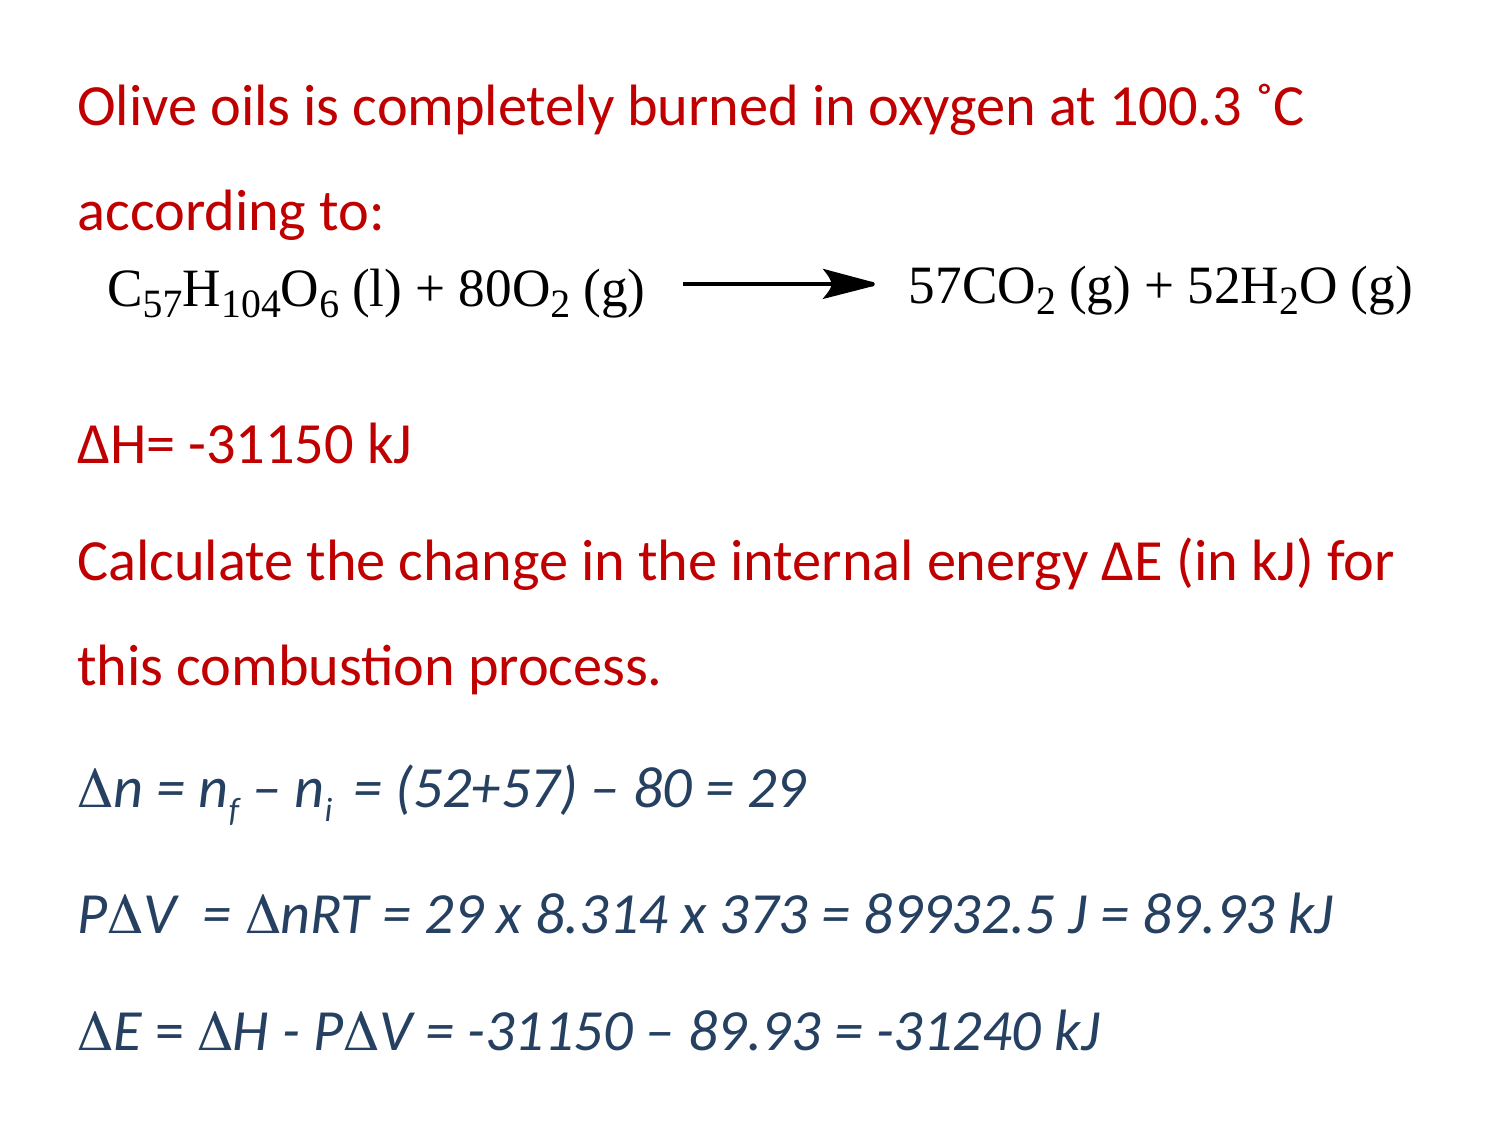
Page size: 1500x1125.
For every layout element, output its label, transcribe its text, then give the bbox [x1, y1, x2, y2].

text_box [99, 254, 1426, 338]
list Olive oils is completely burned in oxygen at 100.3 ˚C according to: ∆H= -31150 kJ Calculate the change in the internal energy ∆E (in kJ) for this combustion process. n = nf – ni = (52+57) – 80 = 29 PV = nRT = 29 x 8.314 x 373 = 89932.5 J = 89.93 kJ E = H - PV = -31150 – 89.93 = -31240 kJ [62, 24, 1413, 1075]
